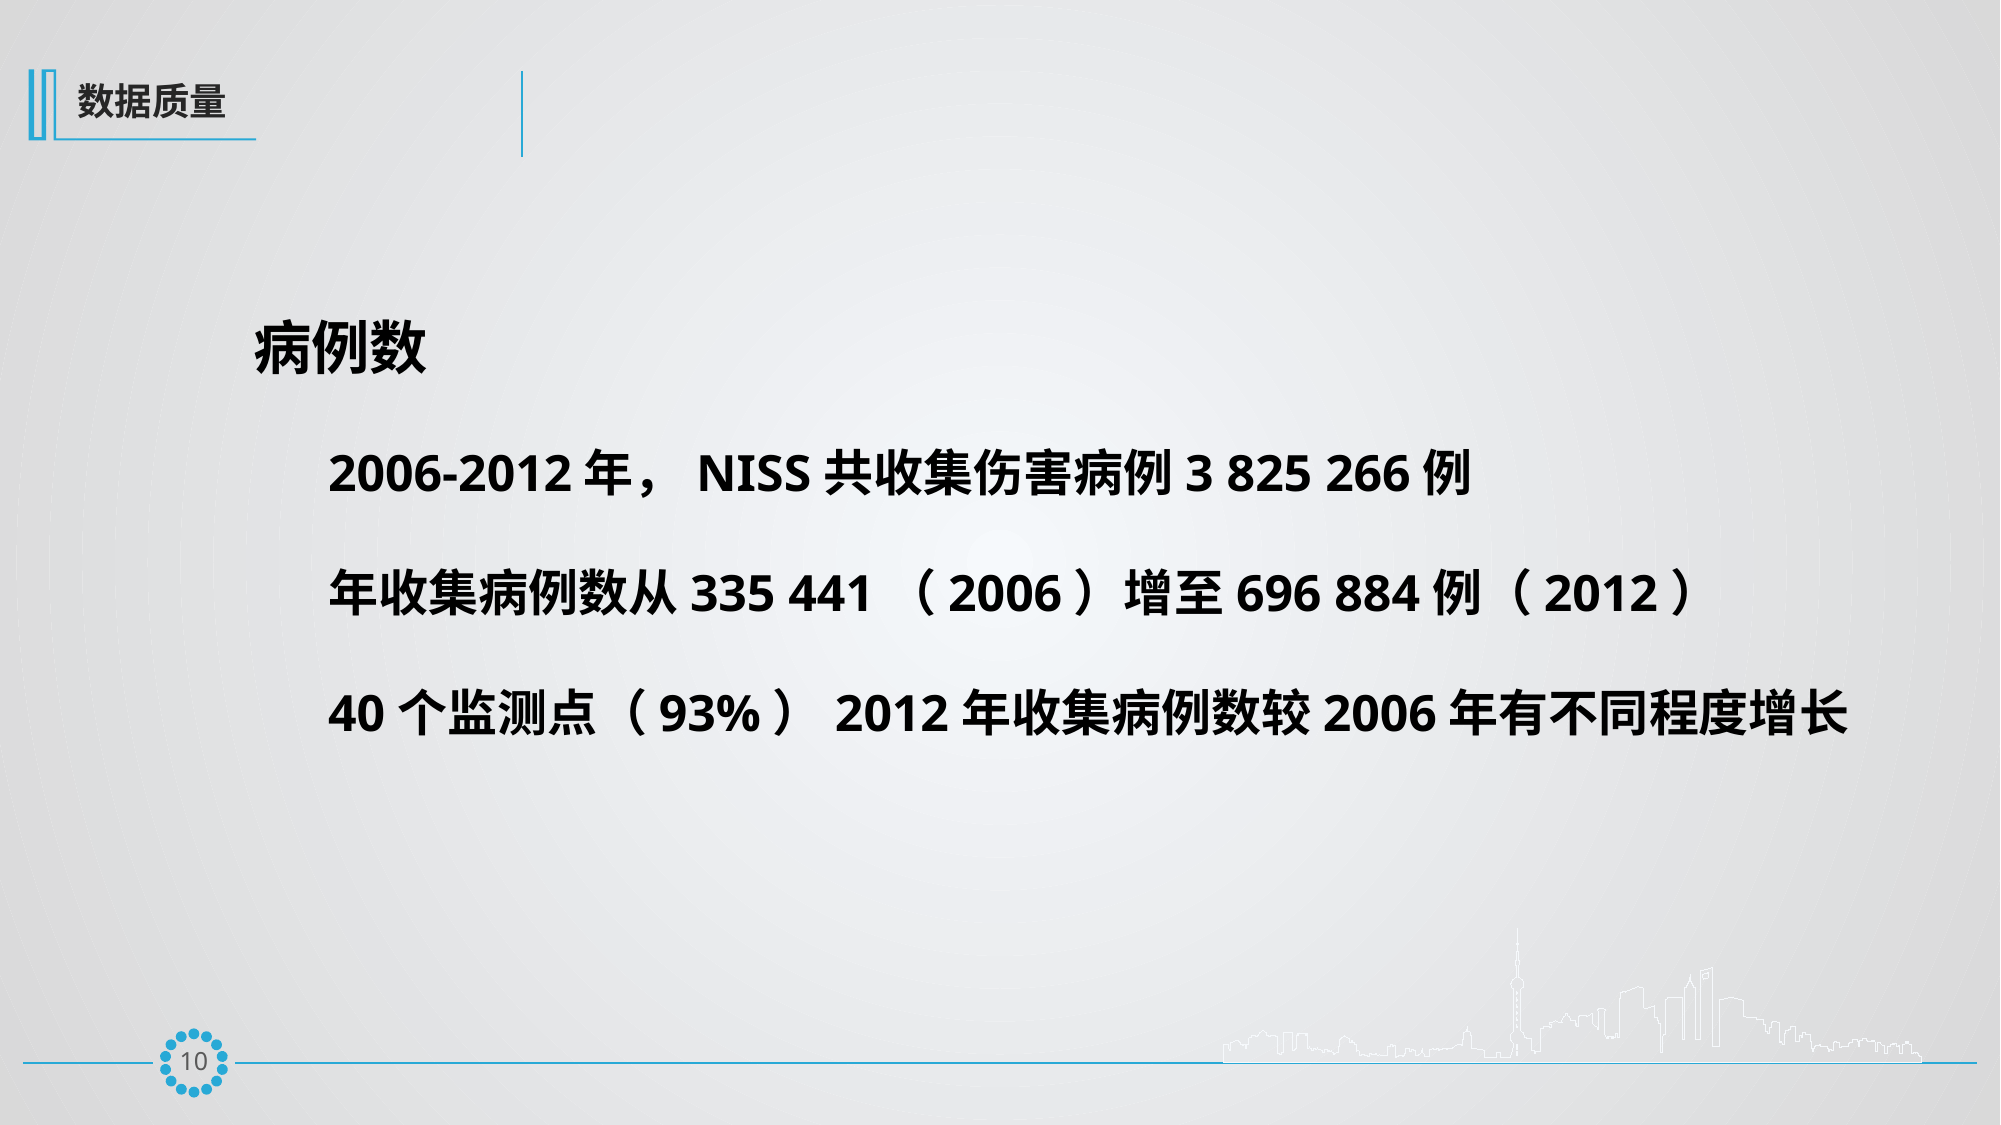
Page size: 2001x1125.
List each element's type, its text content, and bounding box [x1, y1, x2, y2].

text_box 数据质量 [62, 70, 250, 130]
text_box 病例数 2006-2012年，NISS共收集伤害病例3 825 266例 年收集病例数从335 441（2006）增至696 884例（2012） 40个监测点（93%）2012年收集病例数较2006年有不同程度增长 [238, 234, 1915, 749]
slide_number 9 [169, 1039, 218, 1086]
